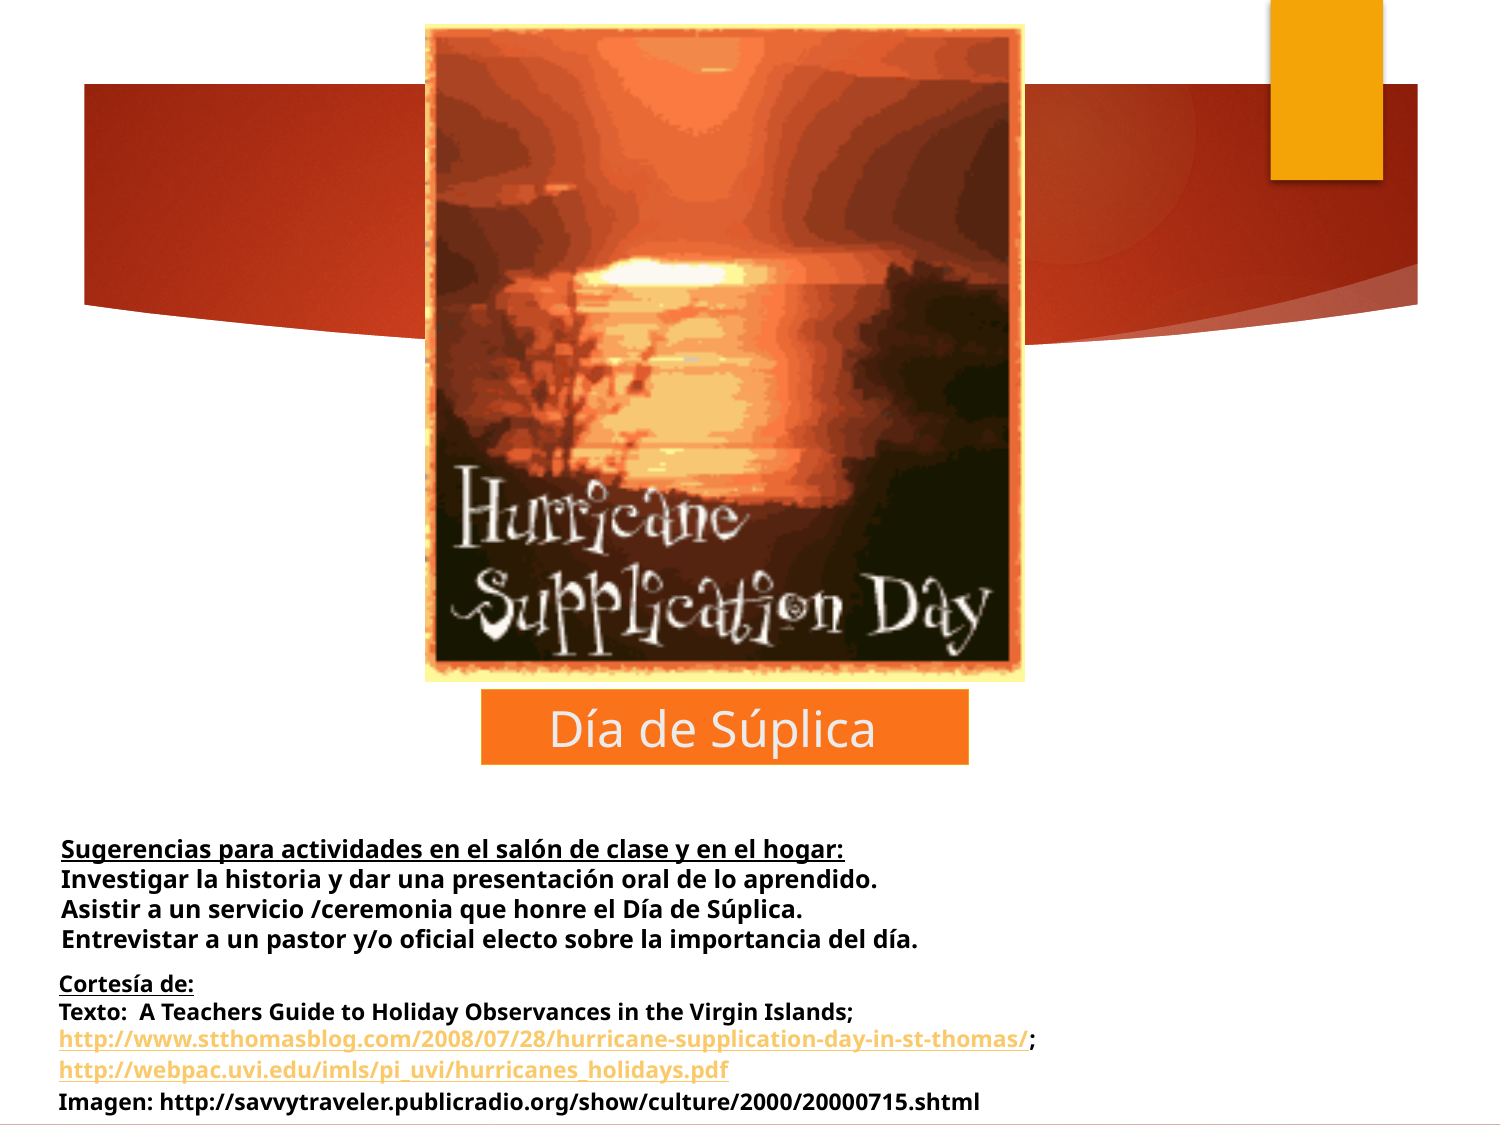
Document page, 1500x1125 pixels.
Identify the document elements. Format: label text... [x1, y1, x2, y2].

text_box Día de Súplica [481, 691, 969, 765]
picture [424, 24, 1026, 682]
text_box Cortesía de: Texto: A Teachers Guide to Holiday Observances in the Virgin Islands; http://www.stthomasblog.com/2008/07/28/hurricane-supplication-day-in-st-thomas/; http://webpac.uvi.edu/imls/pi_uvi/hurricanes_holidays.pdf Imagen: http://savvytraveler.publicradio.org/show/culture/2000/20000715.shtml [43, 962, 1444, 1123]
text_box Sugerencias para actividades en el salón de clase y en el hogar: Investigar la historia y dar una presentación oral de lo aprendido. Asistir a un servicio /ceremonia que honre el Día de Súplica. Entrevistar a un pastor y/o oficial electo sobre la importancia del día. [46, 826, 1159, 961]
